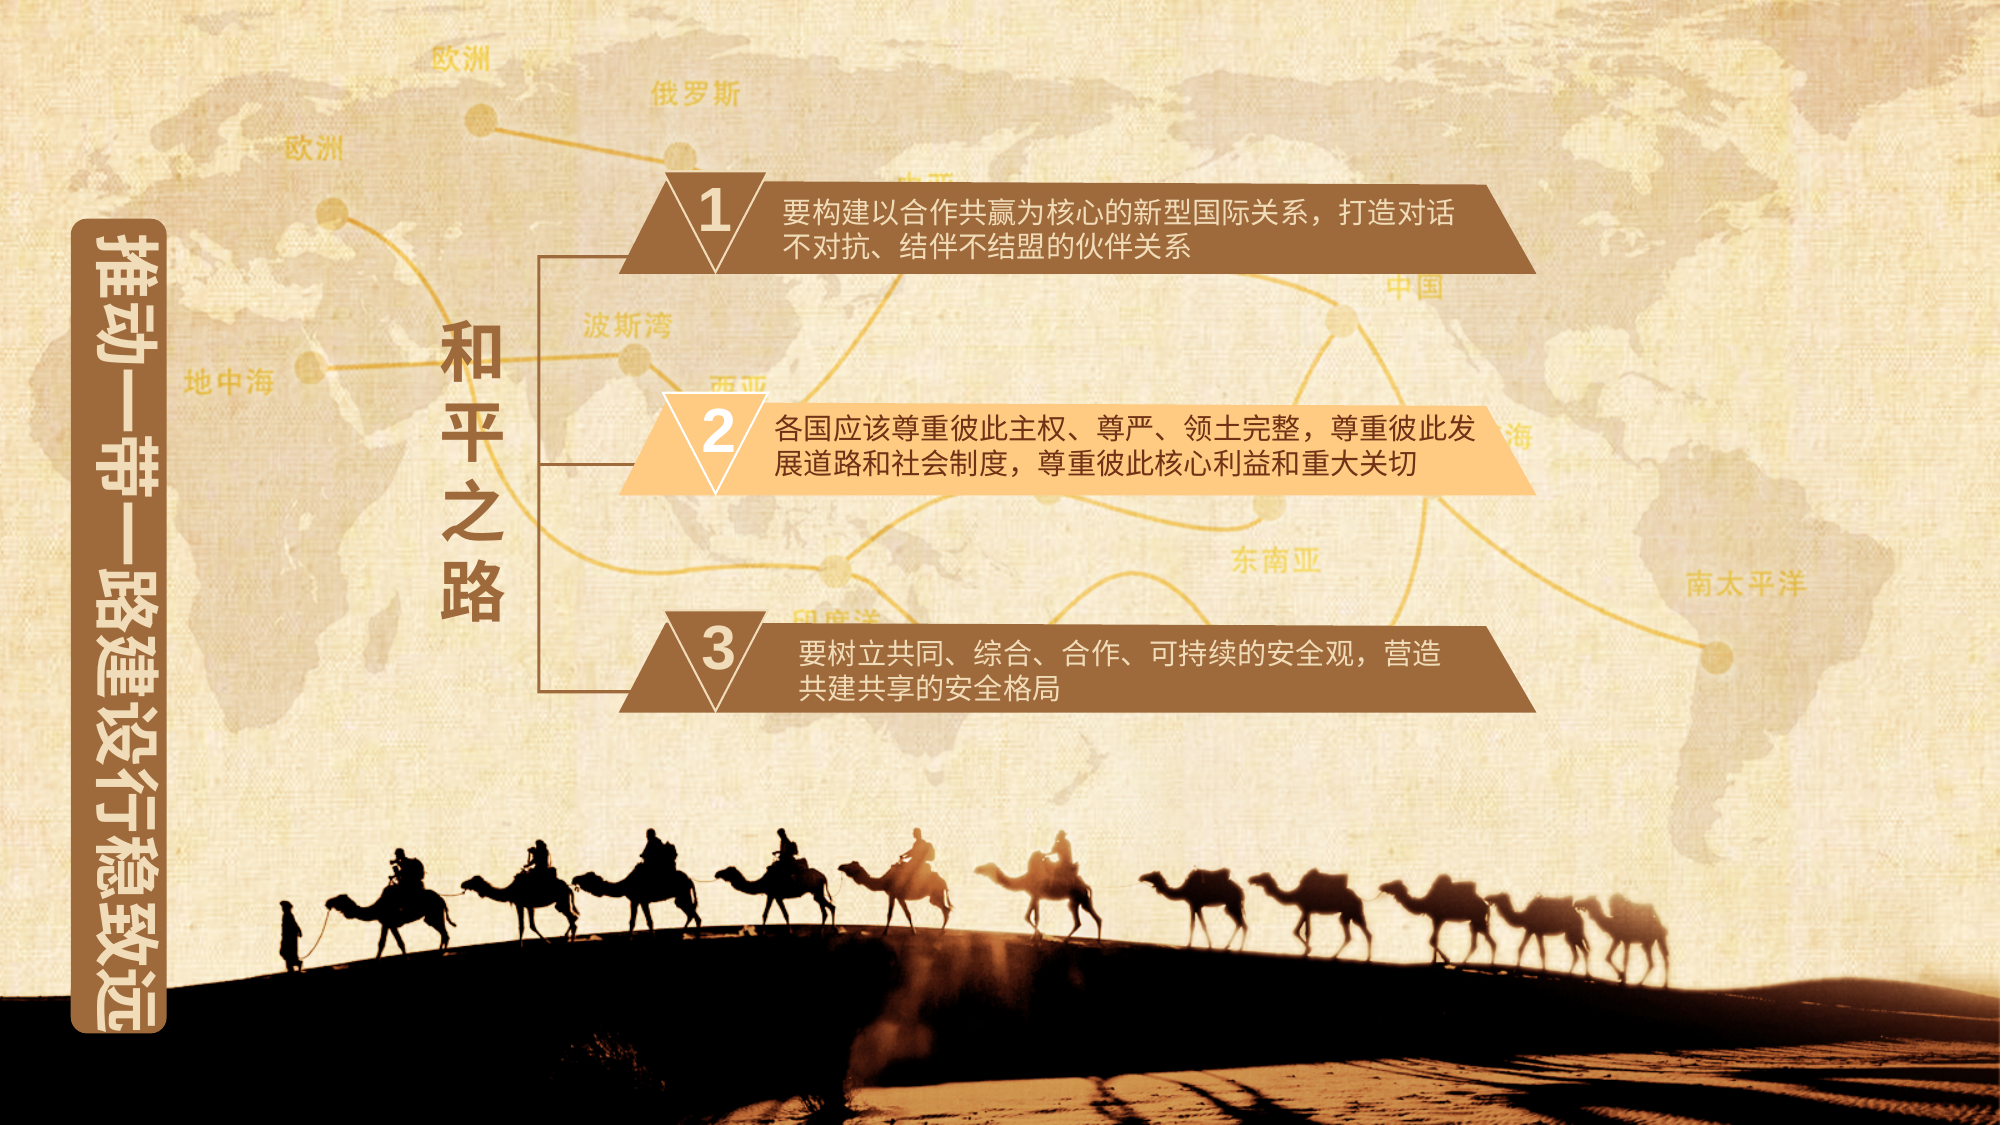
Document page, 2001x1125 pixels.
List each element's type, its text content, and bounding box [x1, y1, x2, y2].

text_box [662, 600, 769, 712]
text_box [618, 402, 1537, 496]
text_box 和平之路 [424, 302, 538, 637]
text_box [65, 218, 177, 1042]
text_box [618, 180, 1537, 274]
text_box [618, 622, 1537, 714]
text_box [662, 161, 769, 273]
picture [0, 0, 2000, 1125]
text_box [662, 382, 769, 494]
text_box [538, 256, 660, 692]
